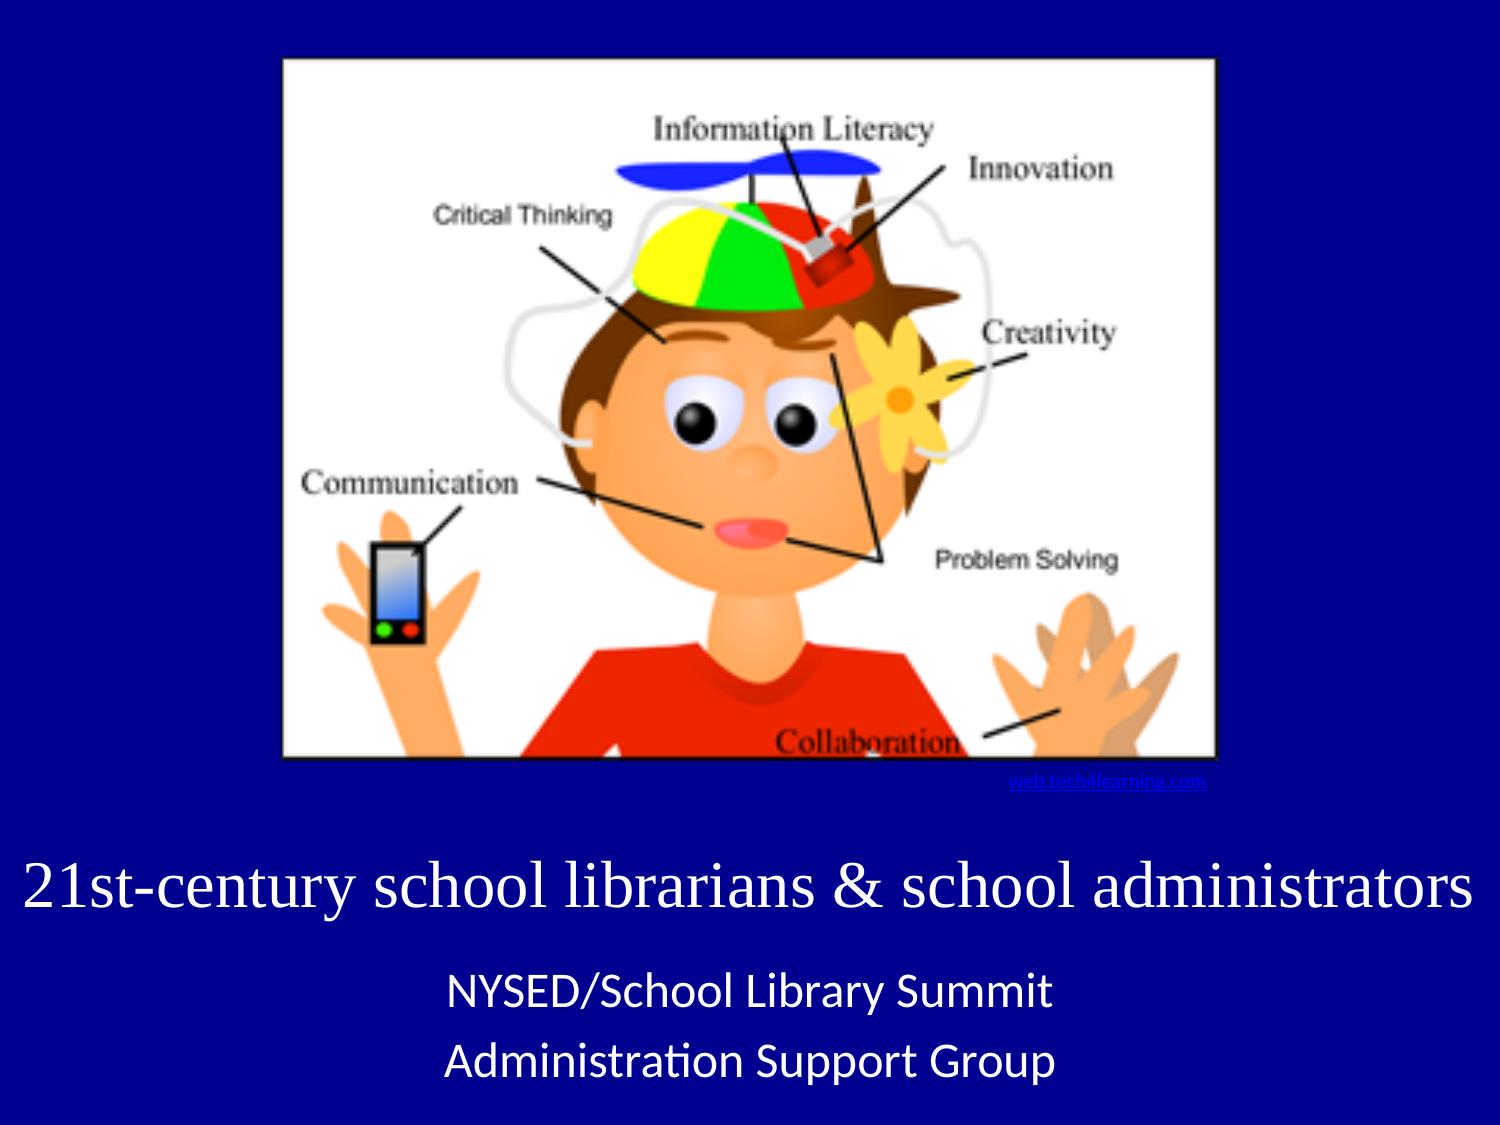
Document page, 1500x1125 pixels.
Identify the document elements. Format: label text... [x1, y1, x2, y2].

subtitle NYSED/School Library Summit Administration Support Group [225, 950, 1275, 1125]
title 21st-century school librarians & school administrators [0, 764, 1500, 1006]
picture [281, 57, 1219, 761]
text_box web.tech4learning.com [994, 765, 1222, 800]
